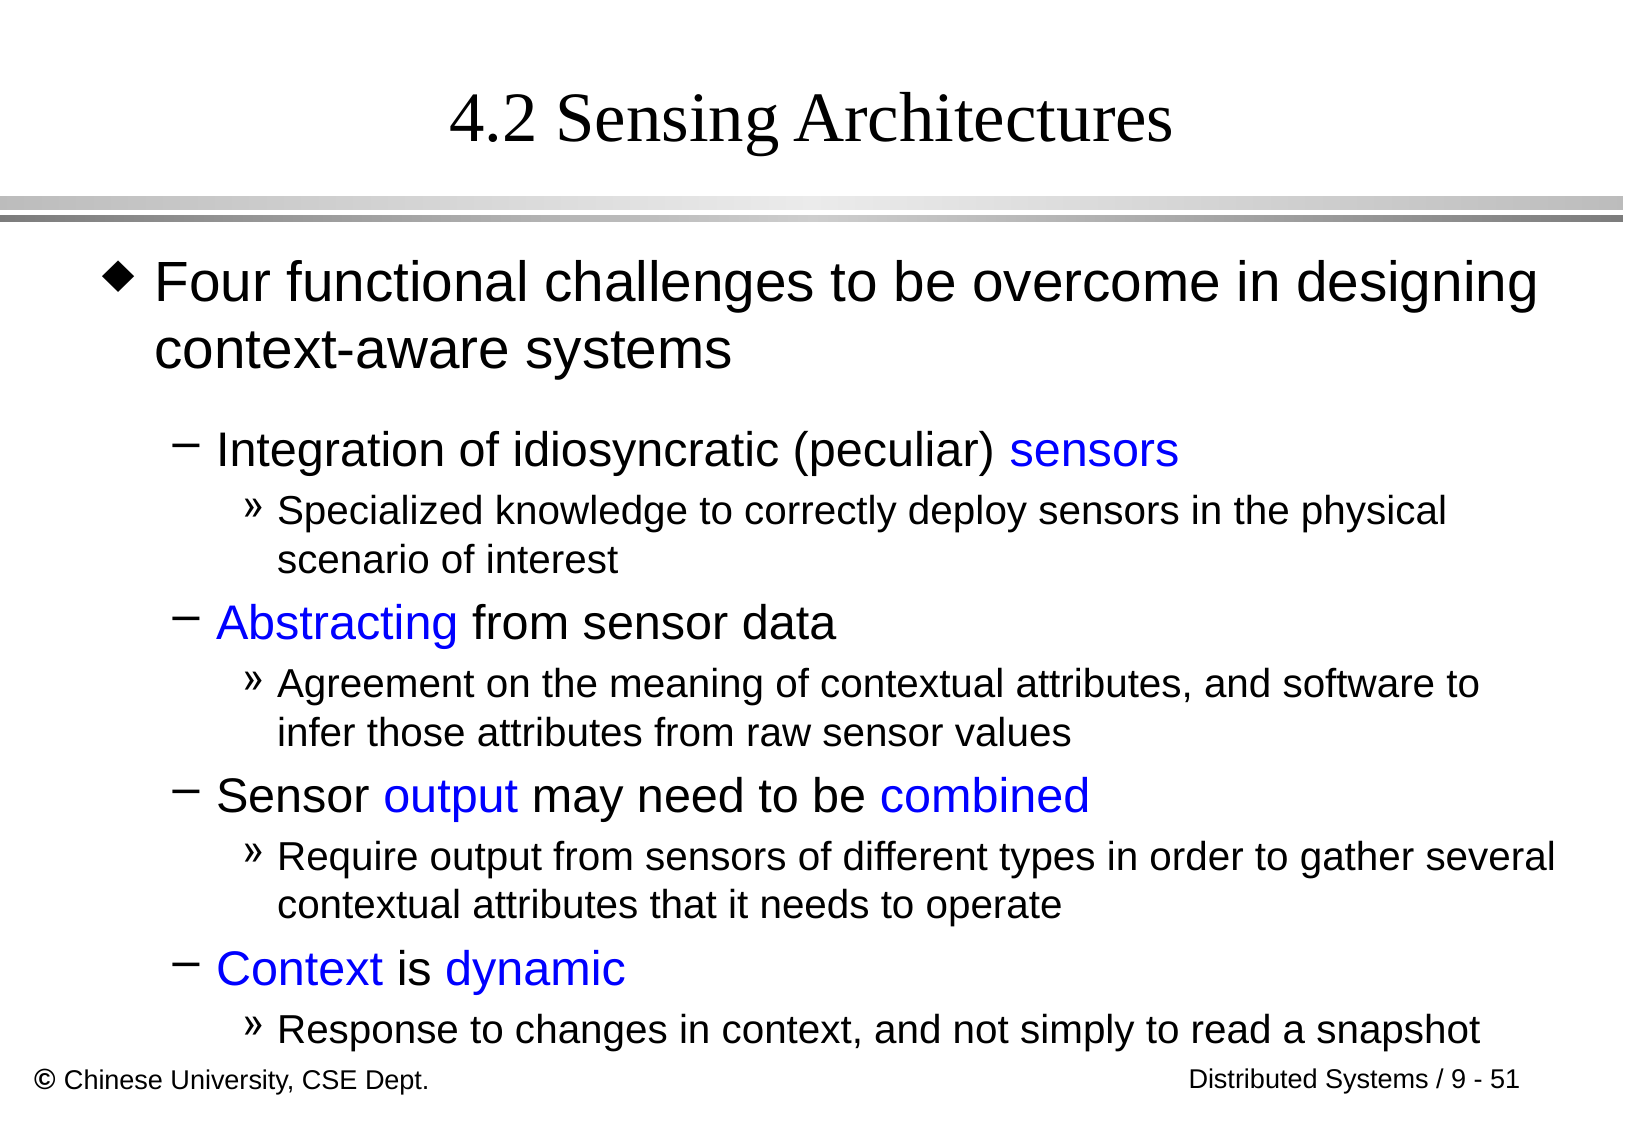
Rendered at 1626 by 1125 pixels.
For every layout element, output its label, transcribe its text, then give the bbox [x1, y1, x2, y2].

title 4.2 Sensing Architectures [49, 62, 1576, 163]
list Four functional challenges to be overcome in designing context-aware systems Integration of idiosyncratic (peculiar) sensors Specialized knowledge to correctly deploy sensors in the physical scenario of interest Abstracting from sensor data Agreement on the meaning of contextual attributes, and software to infer those attributes from raw sensor values Sensor output may need to be combined Require output from sensors of different types in order to gather several contextual attributes that it needs to operate Context is dynamic Response to changes in context, and not simply to read a snapshot [87, 237, 1576, 1063]
